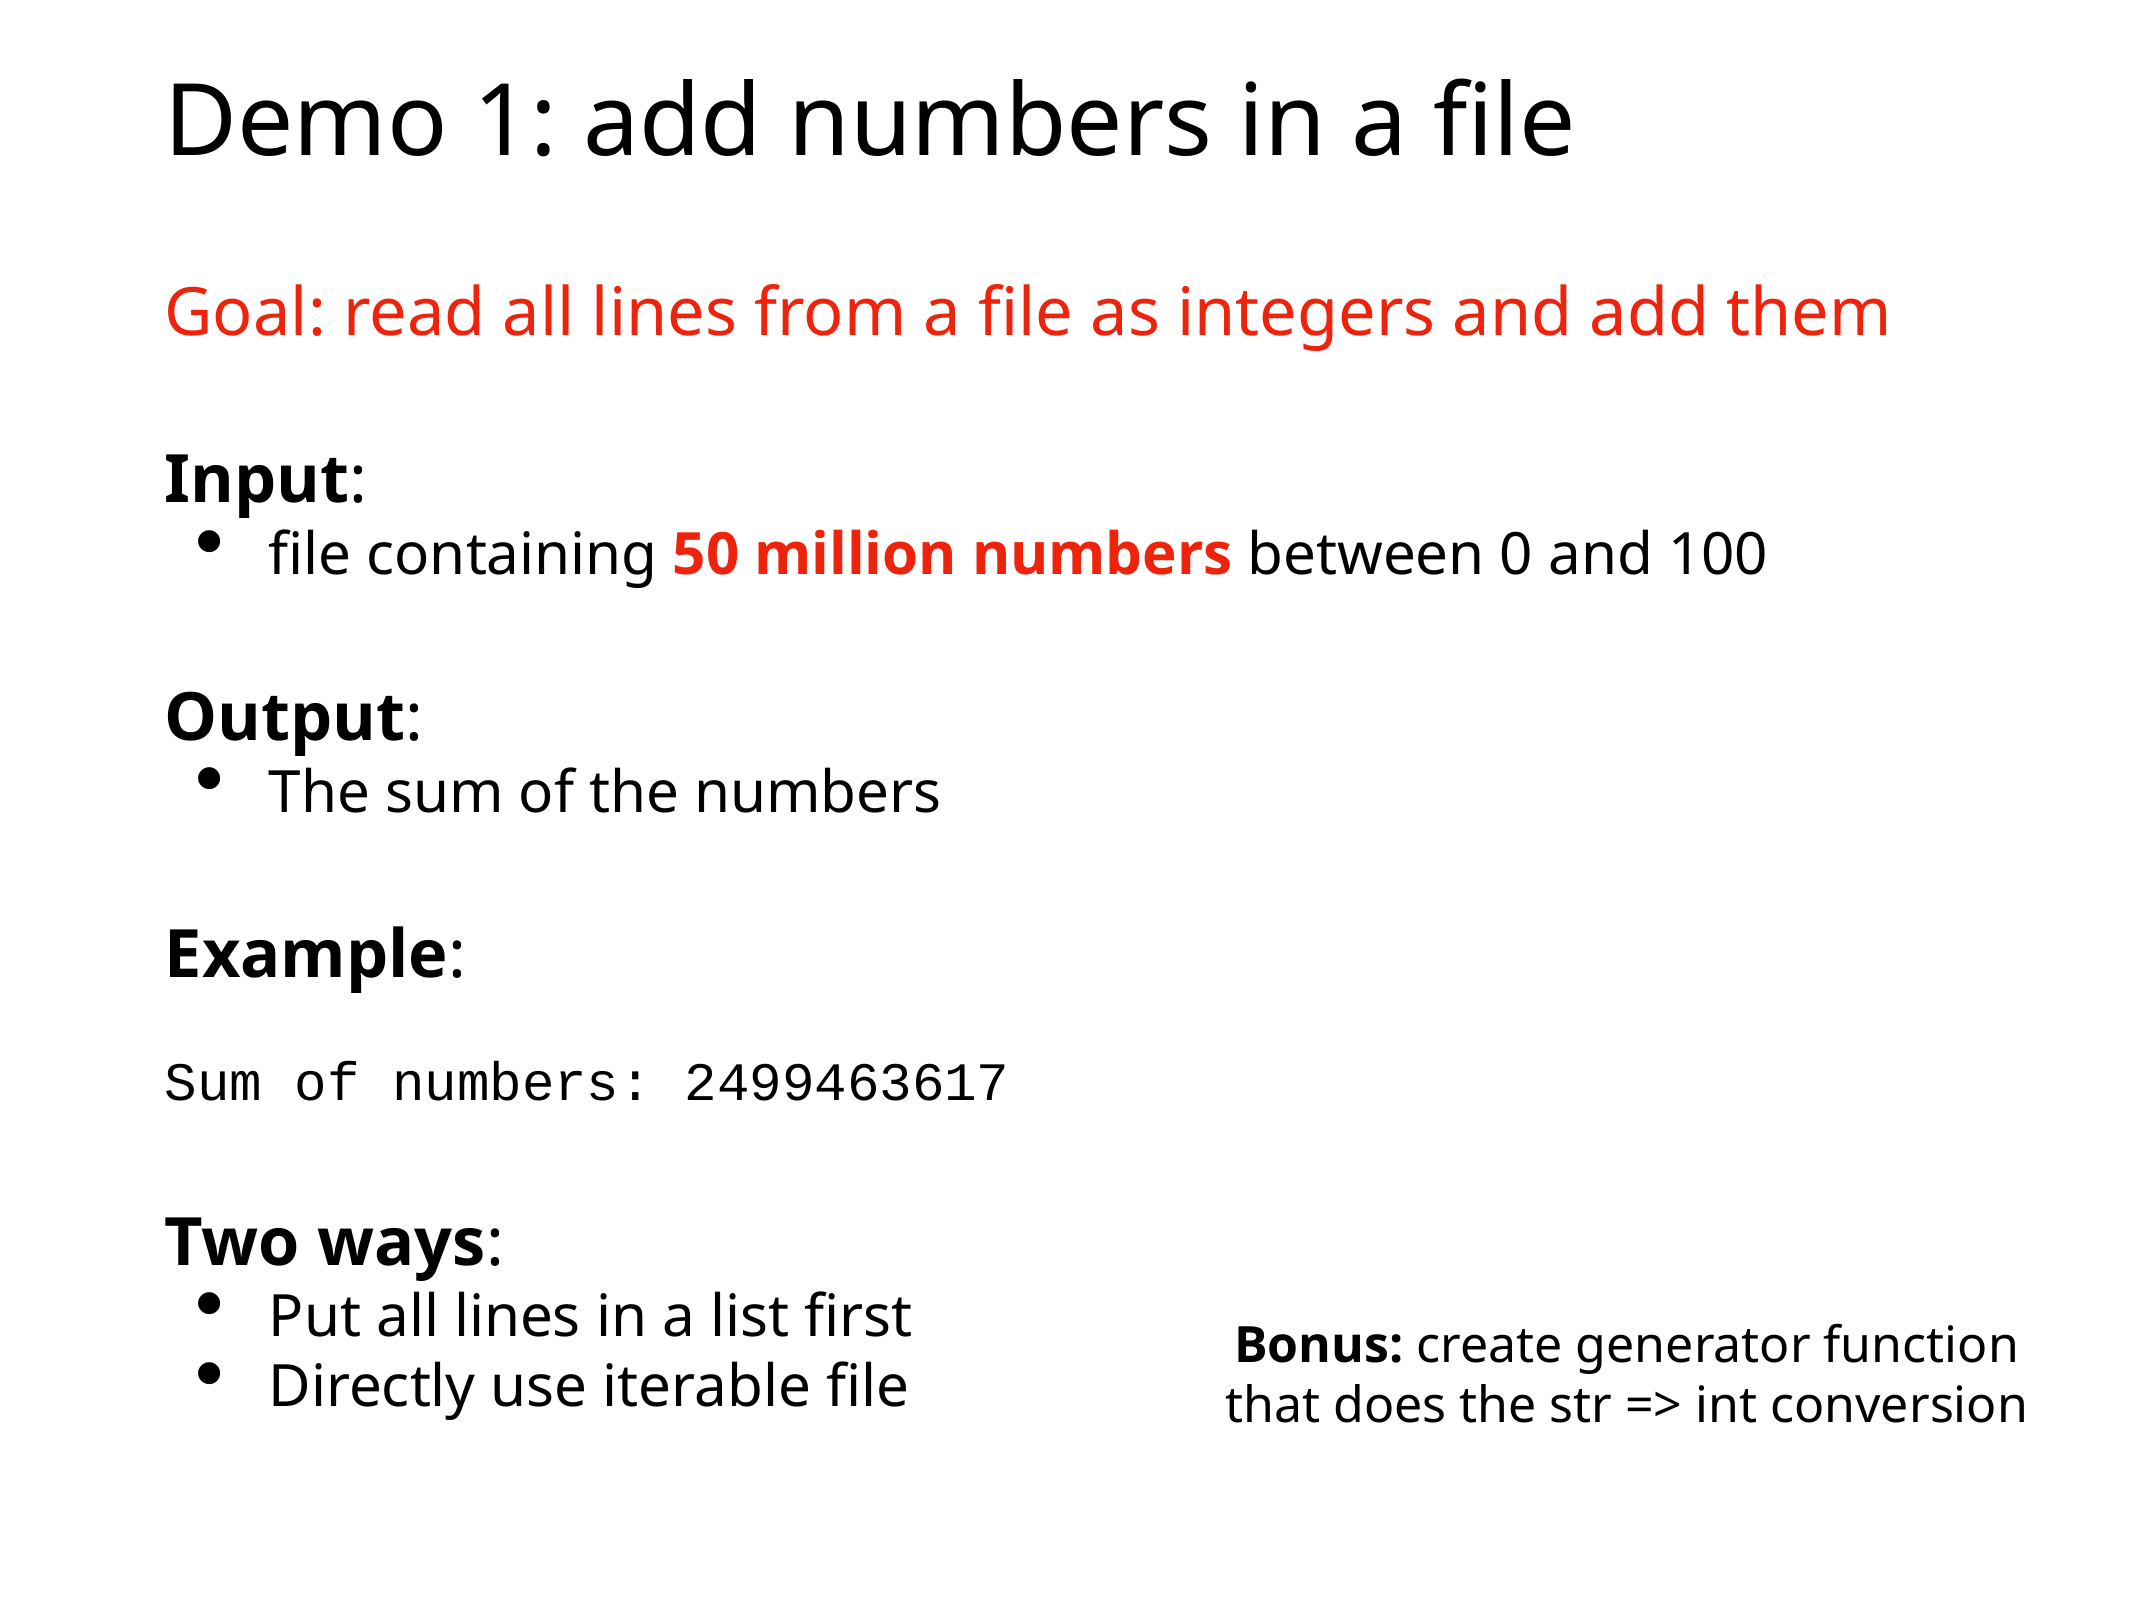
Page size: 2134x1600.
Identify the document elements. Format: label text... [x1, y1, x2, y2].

list Goal: read all lines from a file as integers and add them Input: file containing 50 million numbers between 0 and 100 Output: The sum of the numbers Example: Sum of numbers: 2499463617 Two ways: Put all lines in a list first Directly use iterable file [155, 259, 2050, 1522]
text_box Bonus: create generator function that does the str => int conversion [1217, 1304, 2037, 1442]
title Demo 1: add numbers in a file [155, 41, 1978, 191]
